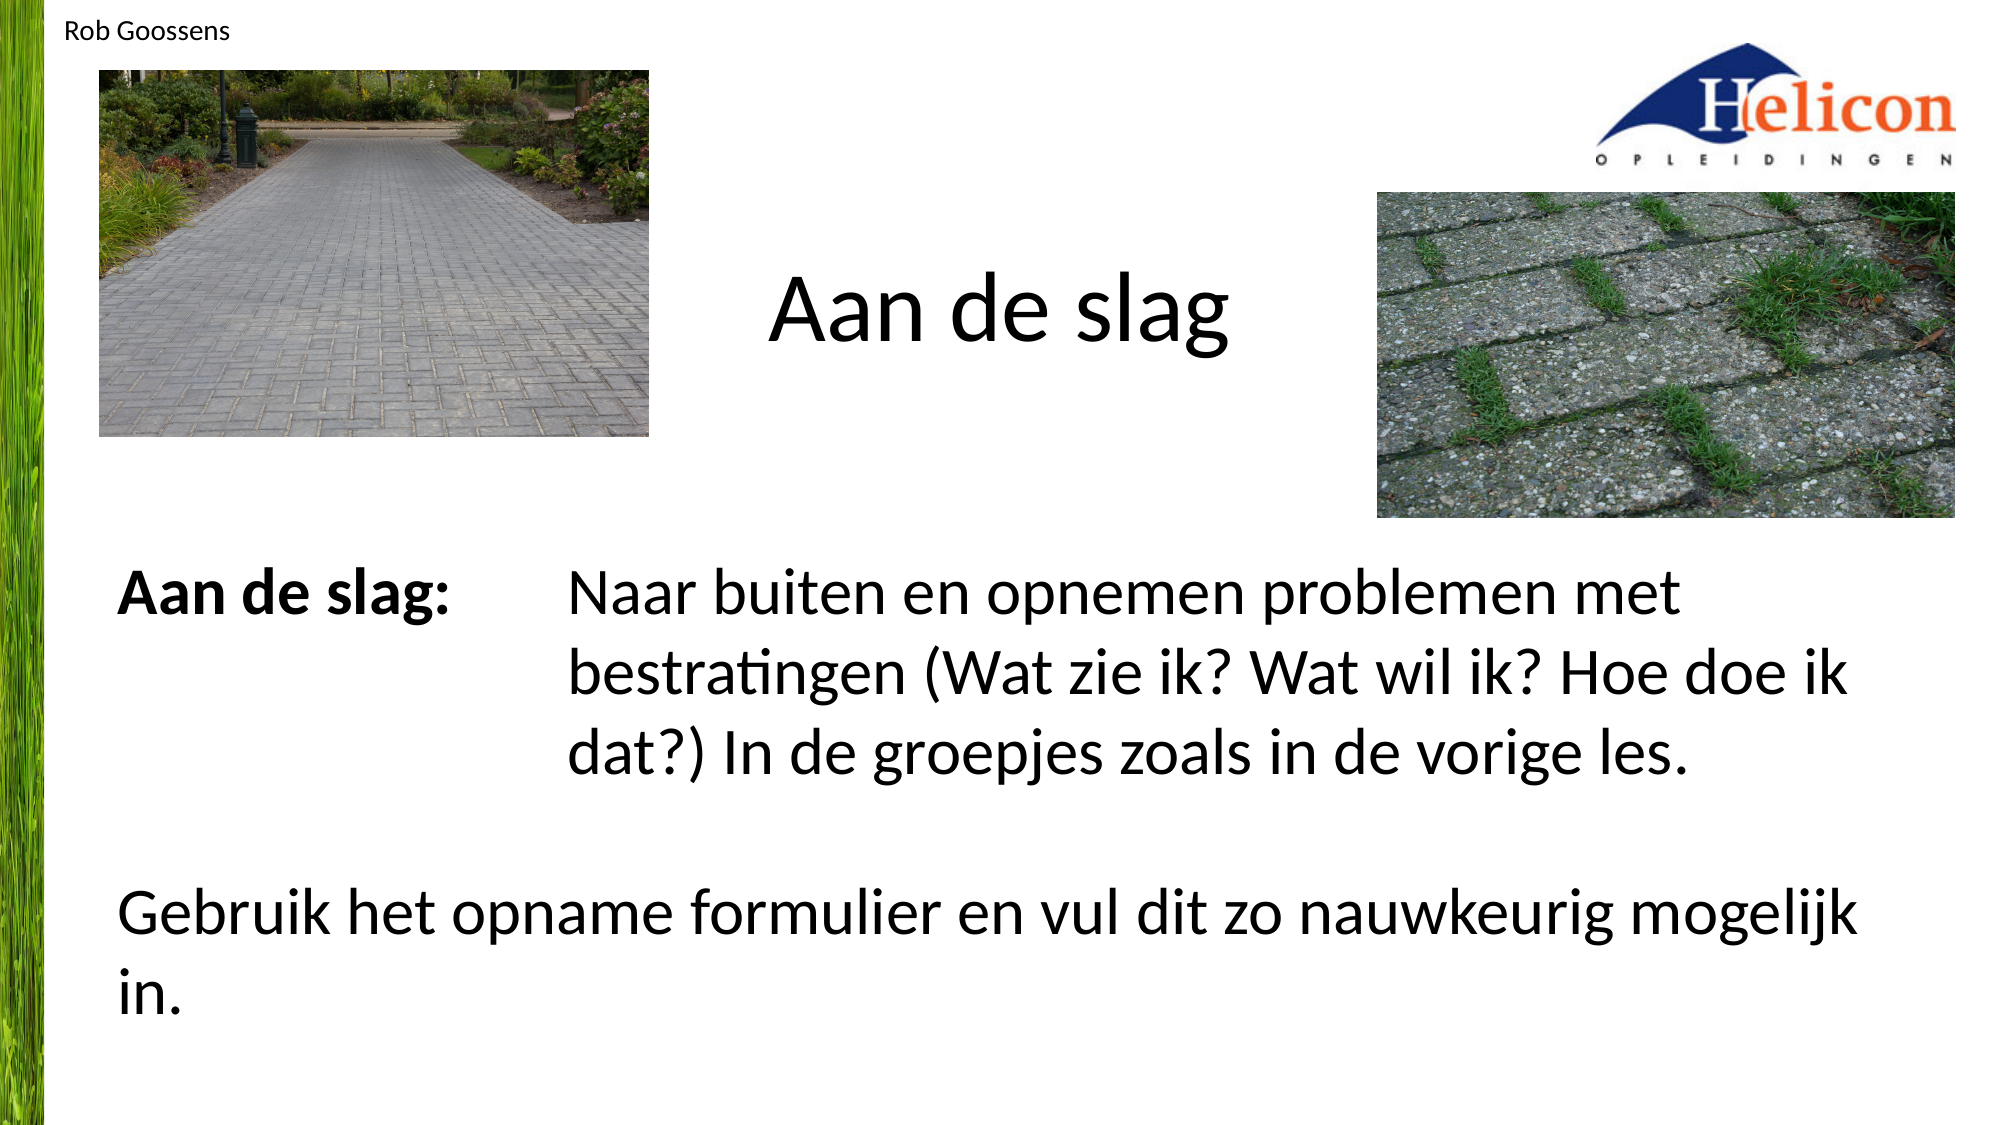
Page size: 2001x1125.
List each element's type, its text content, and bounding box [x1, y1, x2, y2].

picture [1377, 43, 1956, 518]
text_box [0, 0, 45, 1125]
text_box Rob Goossens [49, 3, 250, 54]
subtitle Aan de slag [592, 247, 1377, 511]
picture [99, 70, 649, 437]
text_box Aan de slag: Naar buiten en opnemen problemen met bestratingen (Wat zie ik? Wat wil ik? Hoe doe ik dat?) In de groepjes zoals in de vorige les. Gebruik het opname formulier en vul dit zo nauwkeurig mogelijk in. [102, 495, 1924, 1036]
